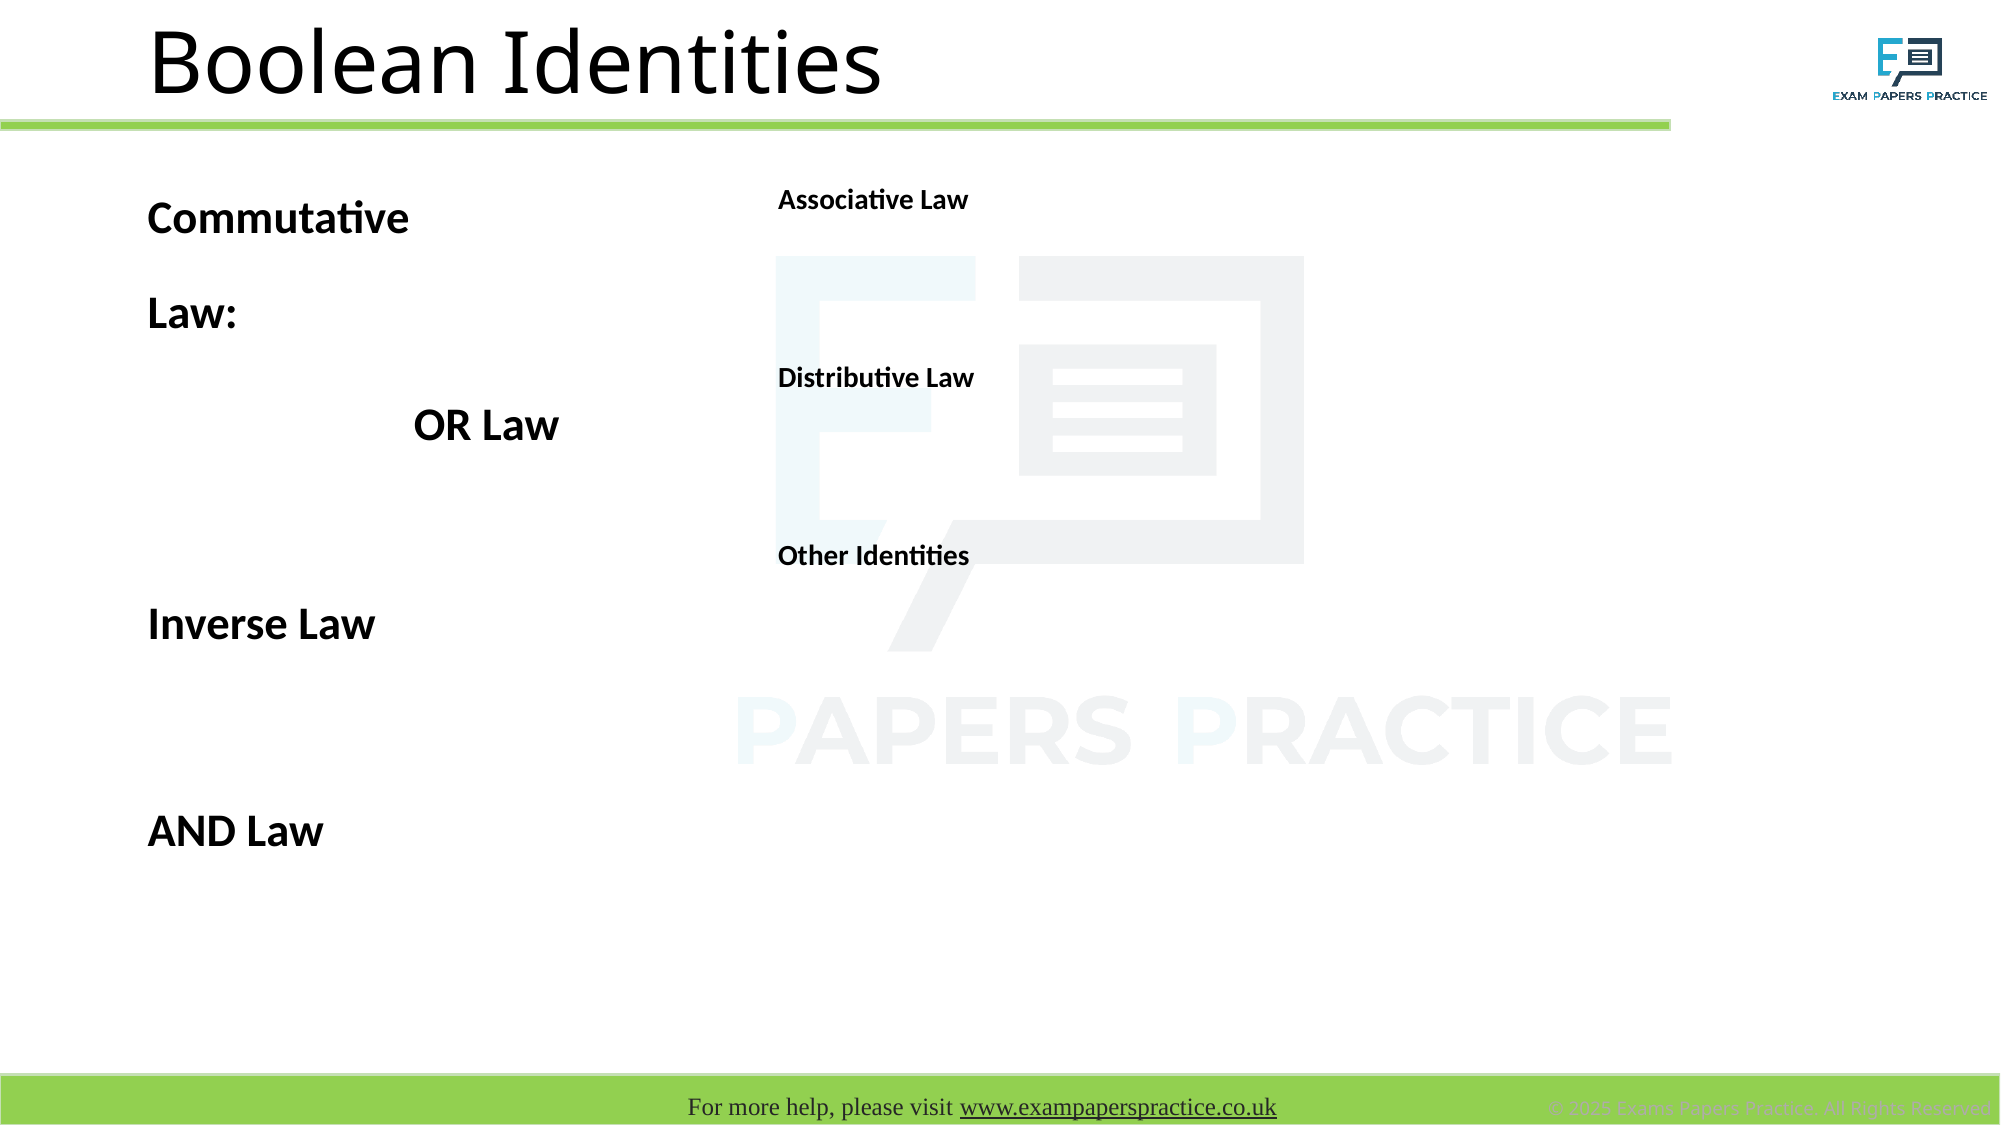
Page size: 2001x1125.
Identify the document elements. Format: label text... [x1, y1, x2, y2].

title Boolean Identities [132, 11, 1858, 121]
